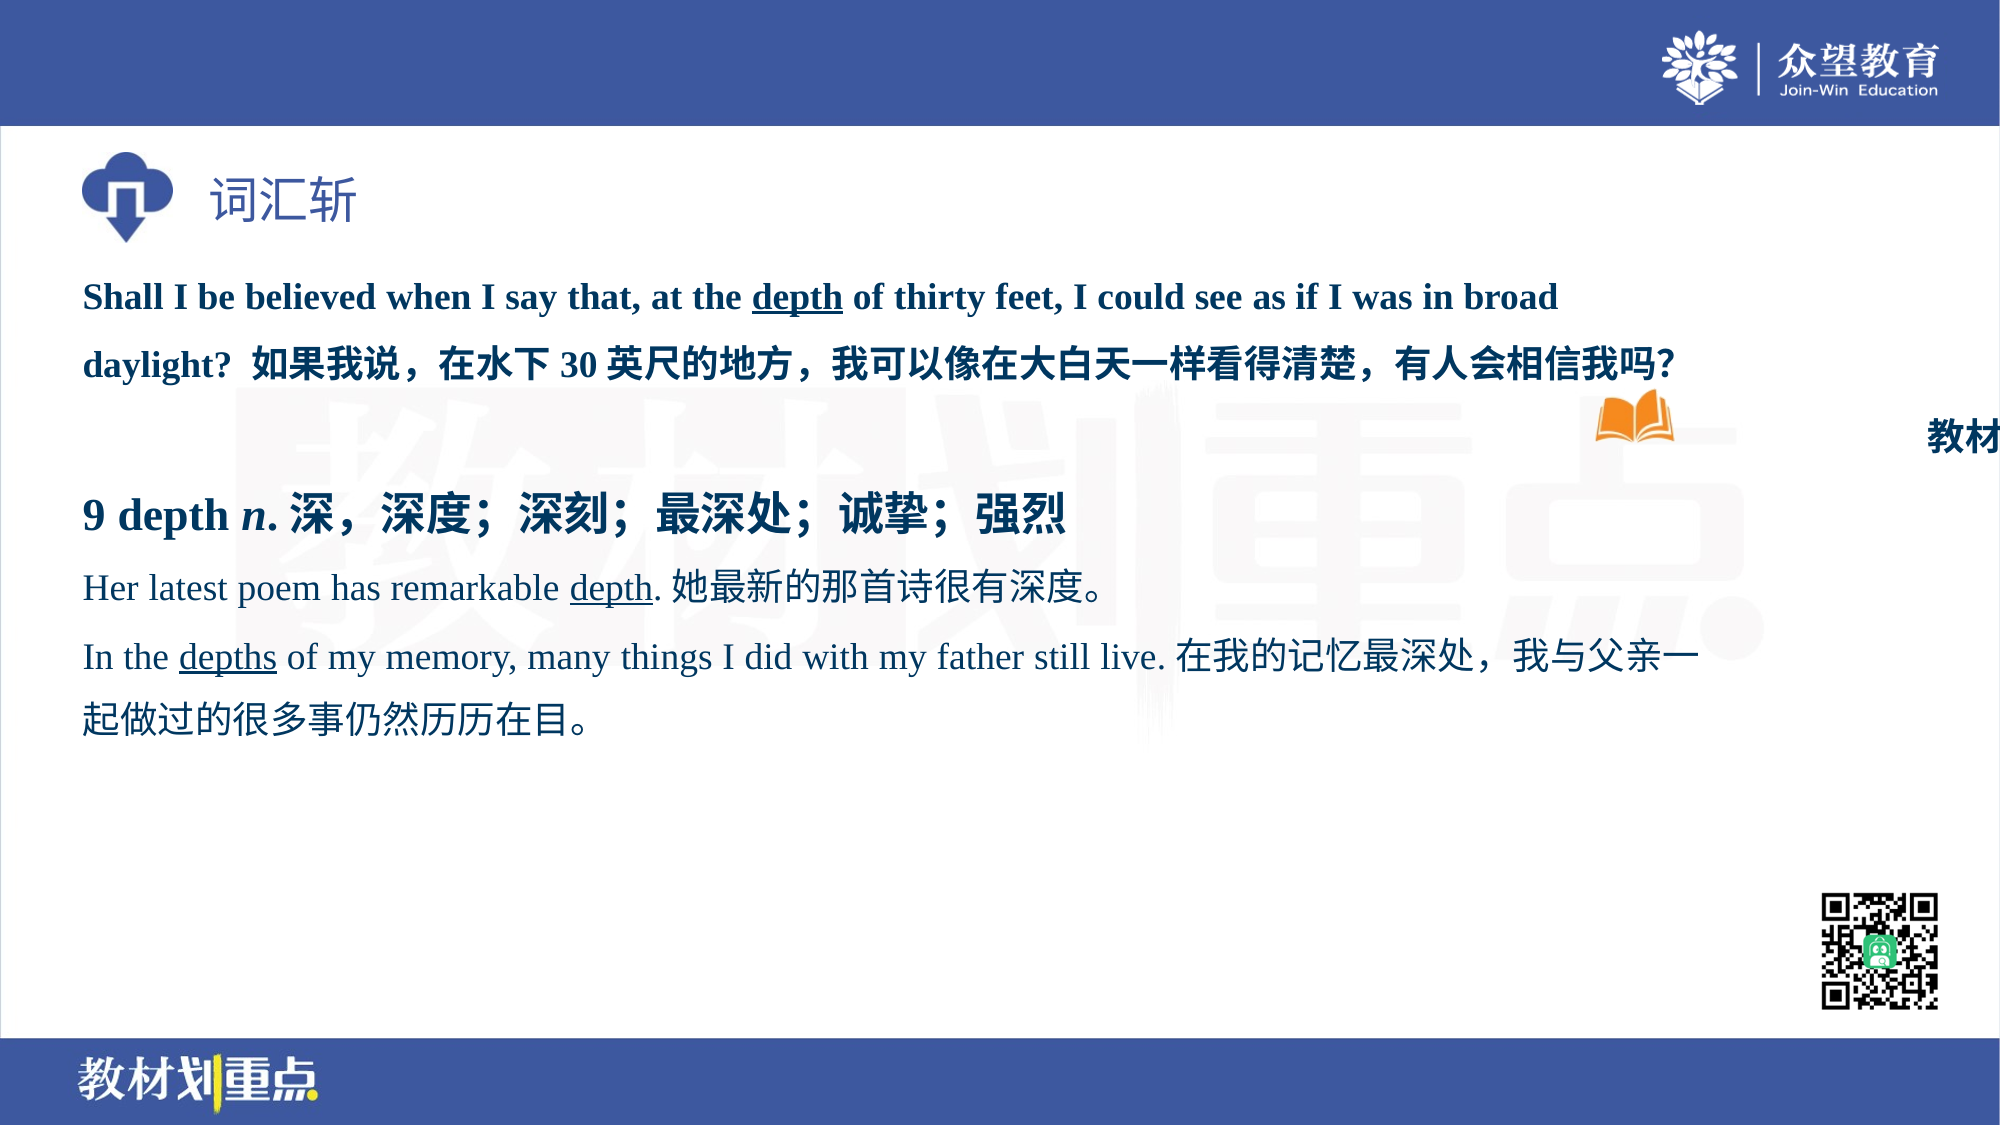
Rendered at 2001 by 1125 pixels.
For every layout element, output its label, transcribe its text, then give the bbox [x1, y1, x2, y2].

text_box Her latest poem has remarkable depth.她最新的那首诗很有深度。 In the depths of my memory, many things I did with my father still live.在我的记忆最深处，我与父亲一 起做过的很多事仍然历历在目。 [82, 539, 1817, 735]
picture [0, 0, 2000, 1125]
text_box Shall I be believed when I say that, at the depth of thirty feet, I could see as if I was in broad daylight? 如果我说，在水下30英尺的地方，我可以像在大白天一样看得清楚，有人会相信我吗？ 教材P76 [82, 248, 1817, 451]
text_box 9 depth n.深，深度；深刻；最深处；诚挚；强烈 [82, 457, 1817, 539]
